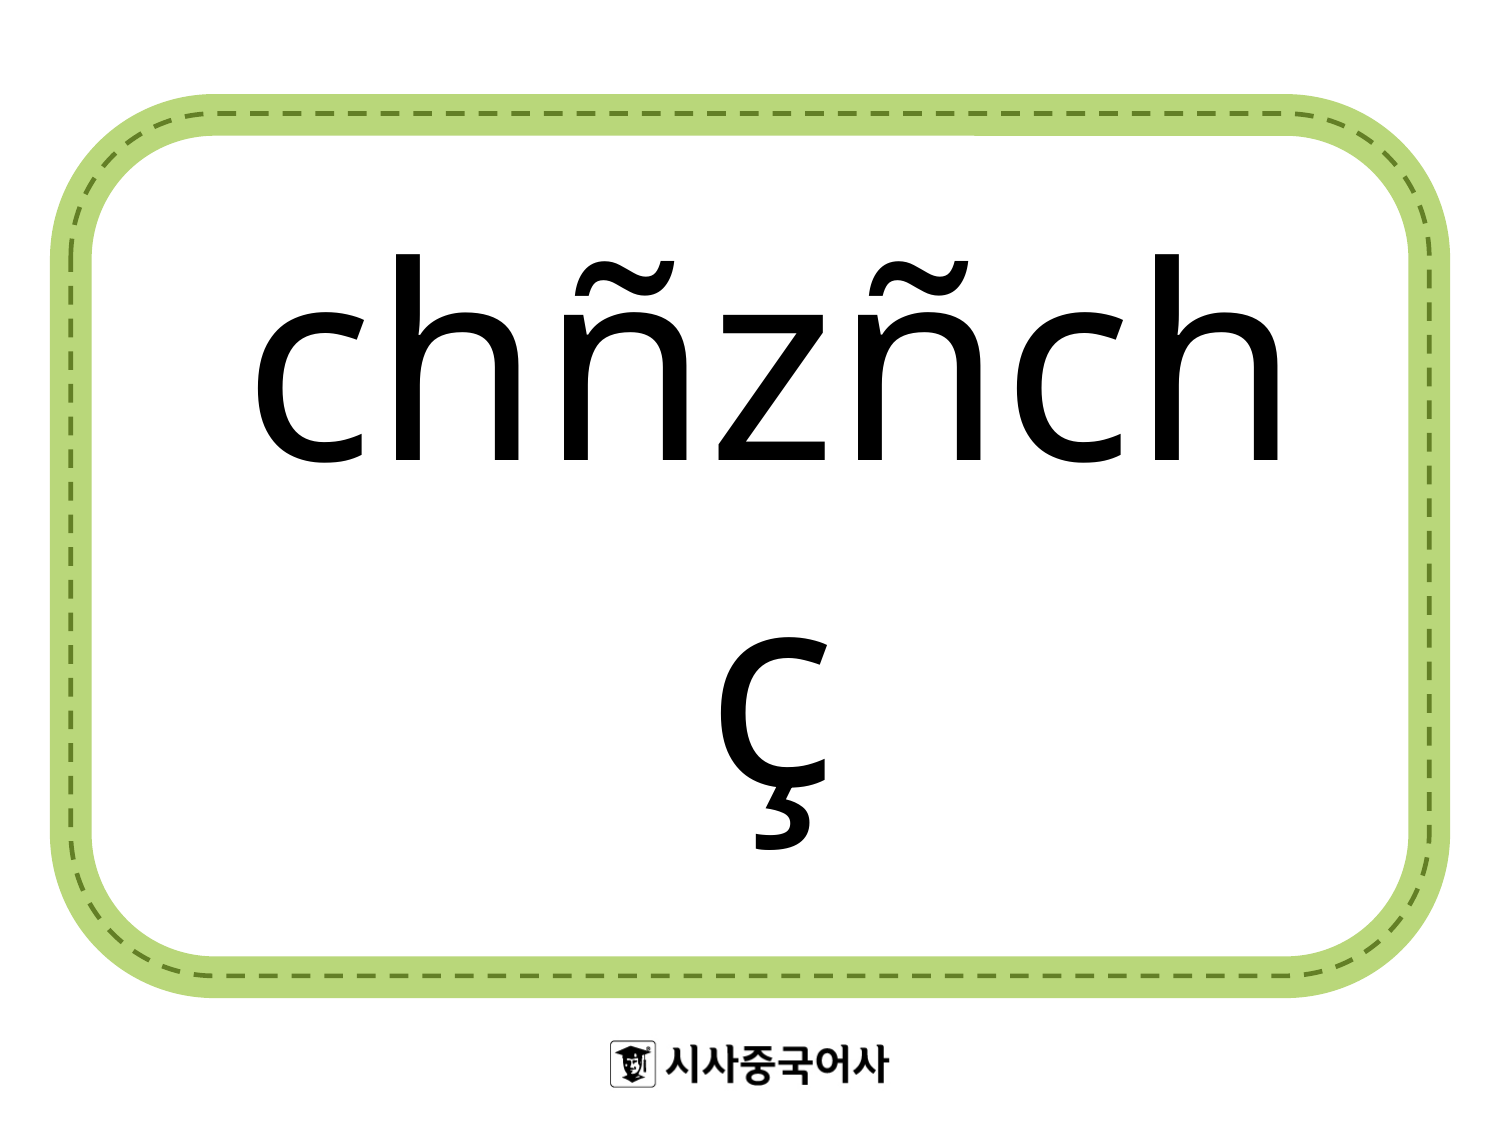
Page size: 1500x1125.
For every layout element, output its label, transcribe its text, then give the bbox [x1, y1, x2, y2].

text_box chñzñchç [167, 183, 1376, 846]
picture [602, 1034, 898, 1094]
